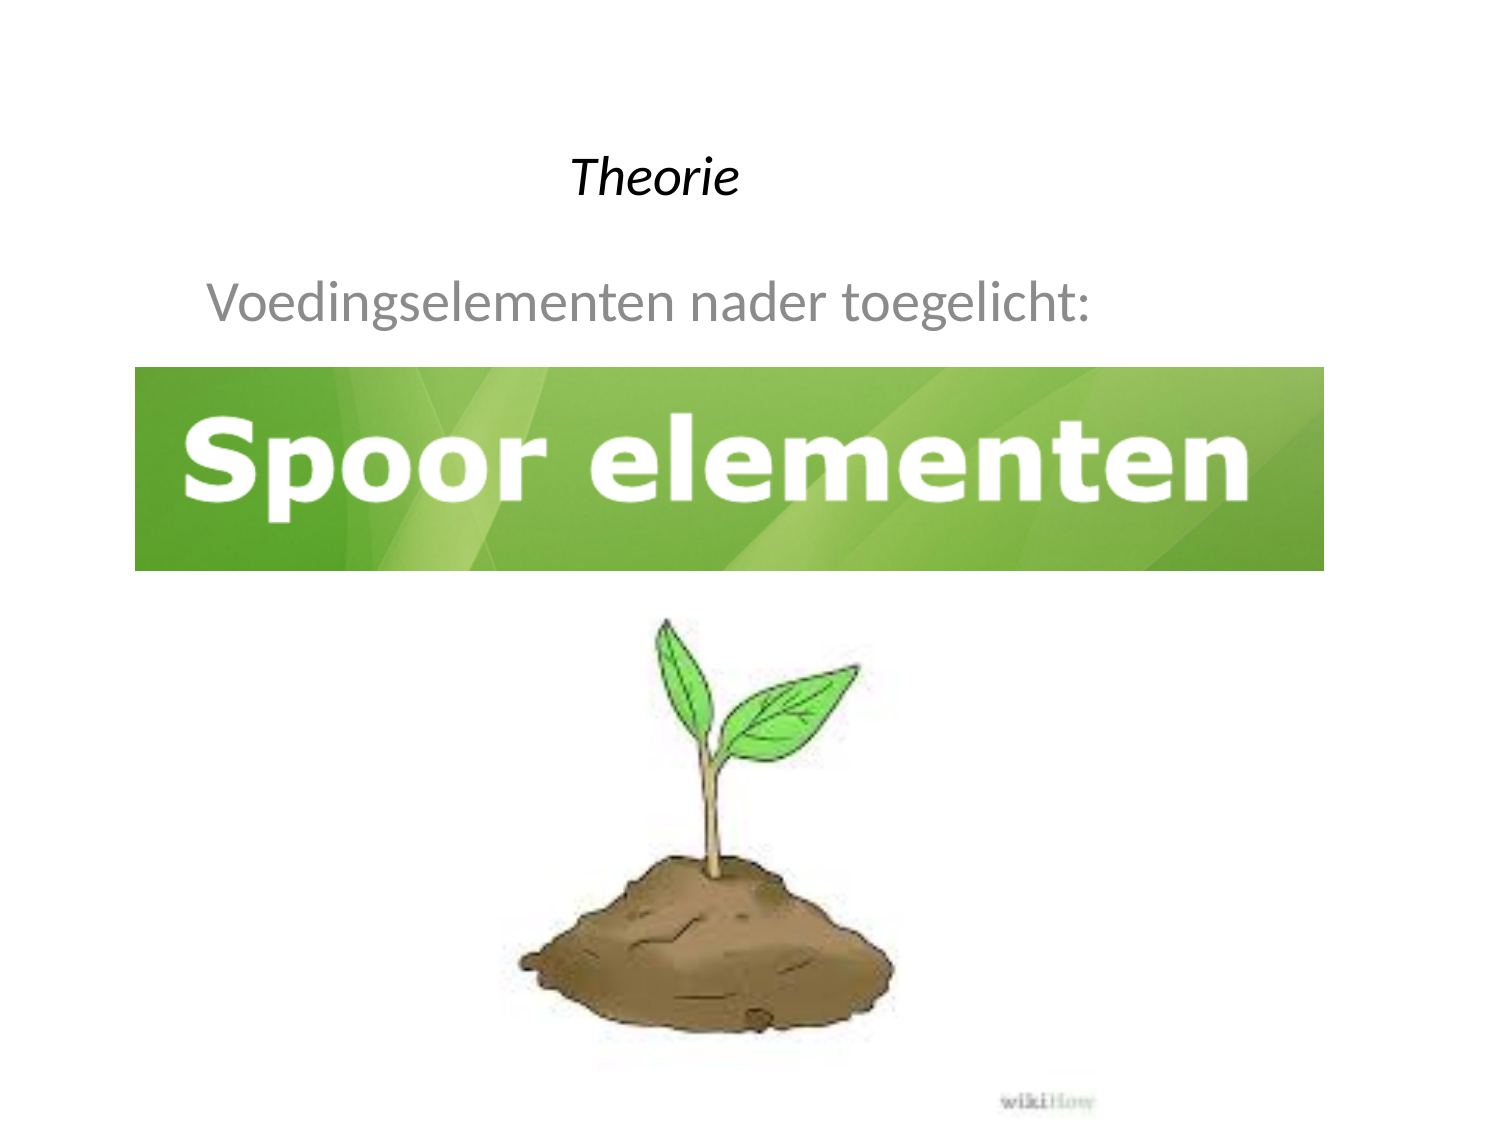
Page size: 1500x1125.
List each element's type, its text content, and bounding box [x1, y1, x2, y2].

title Theorie [112, 101, 1199, 244]
picture [135, 367, 1324, 1125]
subtitle Voedingselementen nader toegelicht: [64, 255, 1235, 882]
